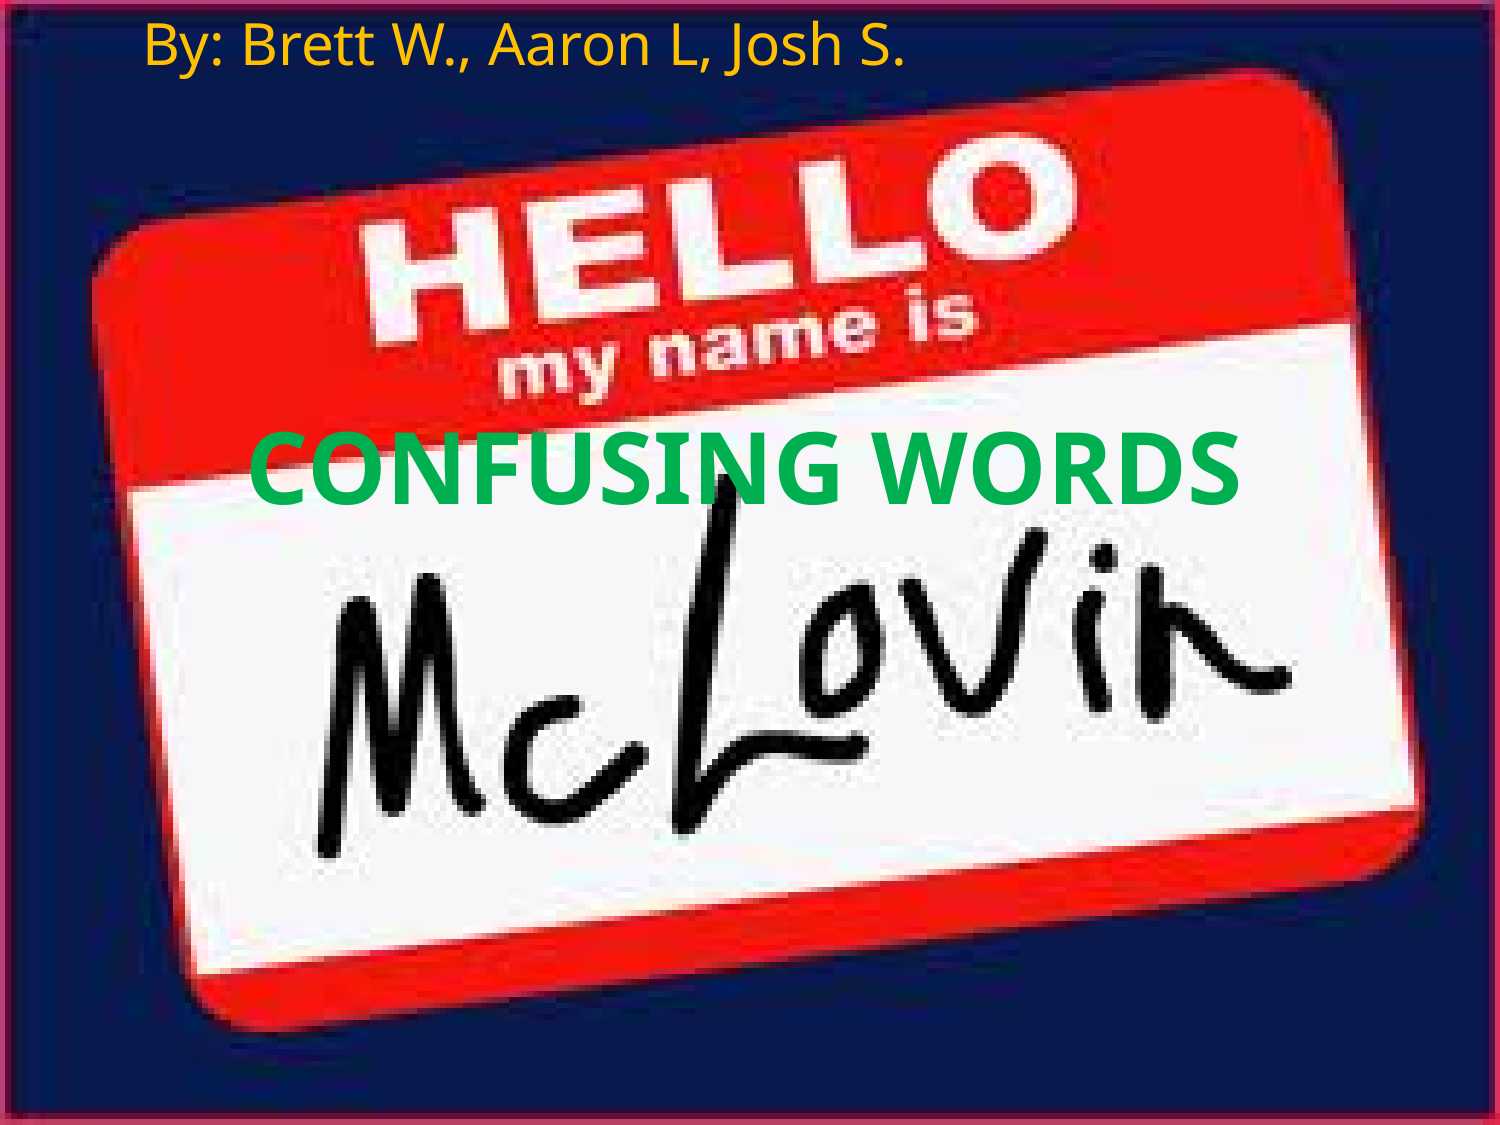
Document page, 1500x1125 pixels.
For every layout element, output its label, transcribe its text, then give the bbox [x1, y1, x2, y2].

title Confusing Words [69, 224, 1420, 525]
subtitle By: Brett W., Aaron L, Josh S. [0, 0, 1051, 288]
picture [0, 0, 1500, 1125]
